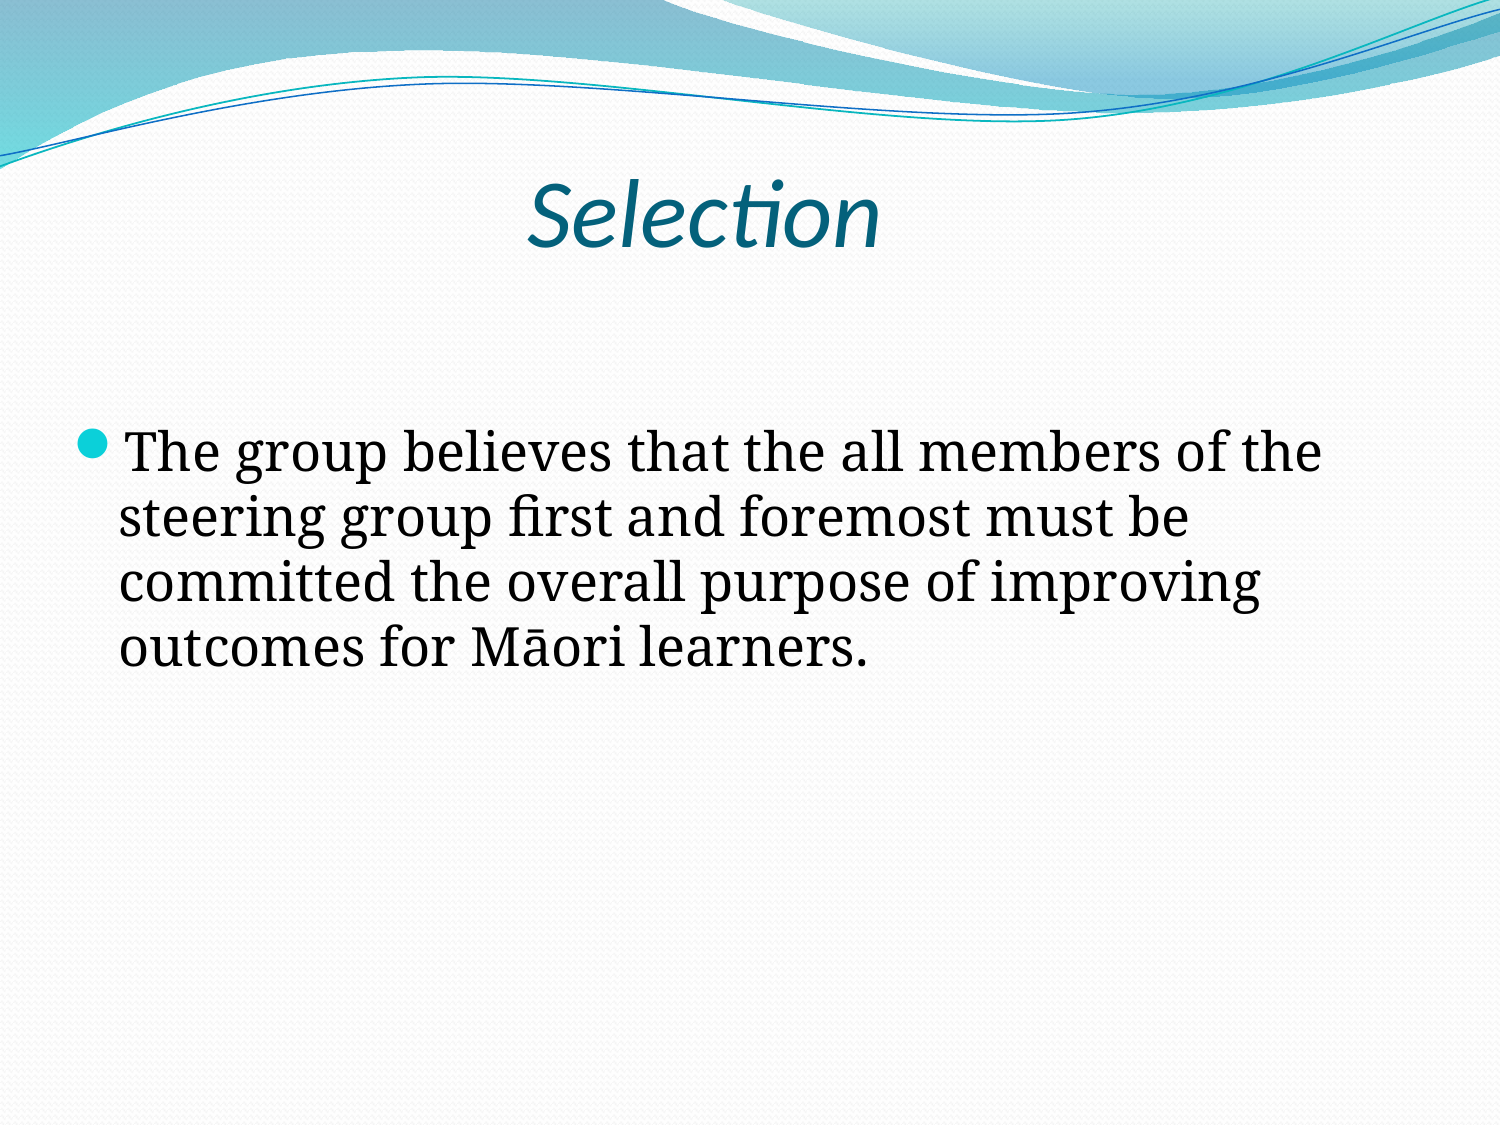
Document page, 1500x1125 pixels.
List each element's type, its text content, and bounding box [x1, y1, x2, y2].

list The group believes that the all members of the steering group first and foremost must be committed the overall purpose of improving outcomes for Māori learners. [58, 410, 1409, 878]
title Selection [527, 140, 1121, 385]
